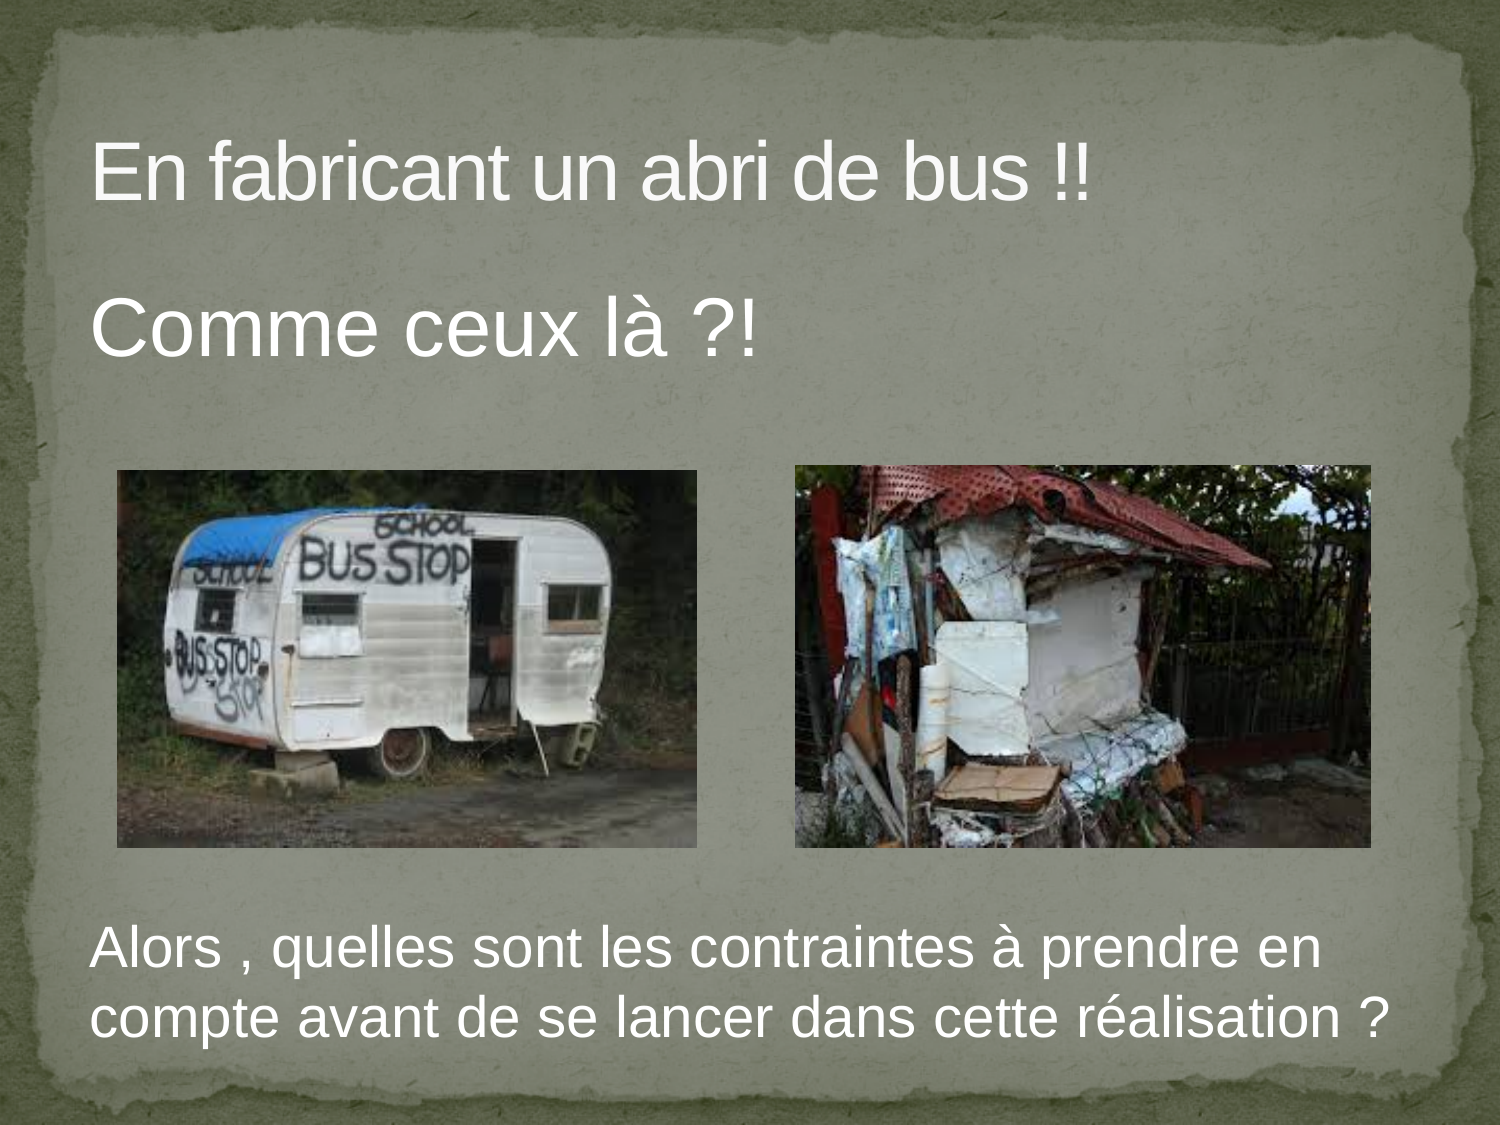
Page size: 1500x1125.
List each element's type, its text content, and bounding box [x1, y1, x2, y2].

title En fabricant un abri de bus !! [74, 24, 1425, 225]
text_box Alors , quelles sont les contraintes à prendre en compte avant de se lancer dans cette réalisation ? [75, 901, 1413, 1057]
picture [795, 465, 1371, 848]
picture [117, 470, 697, 848]
text_box Comme ceux là ?! [74, 265, 1015, 381]
